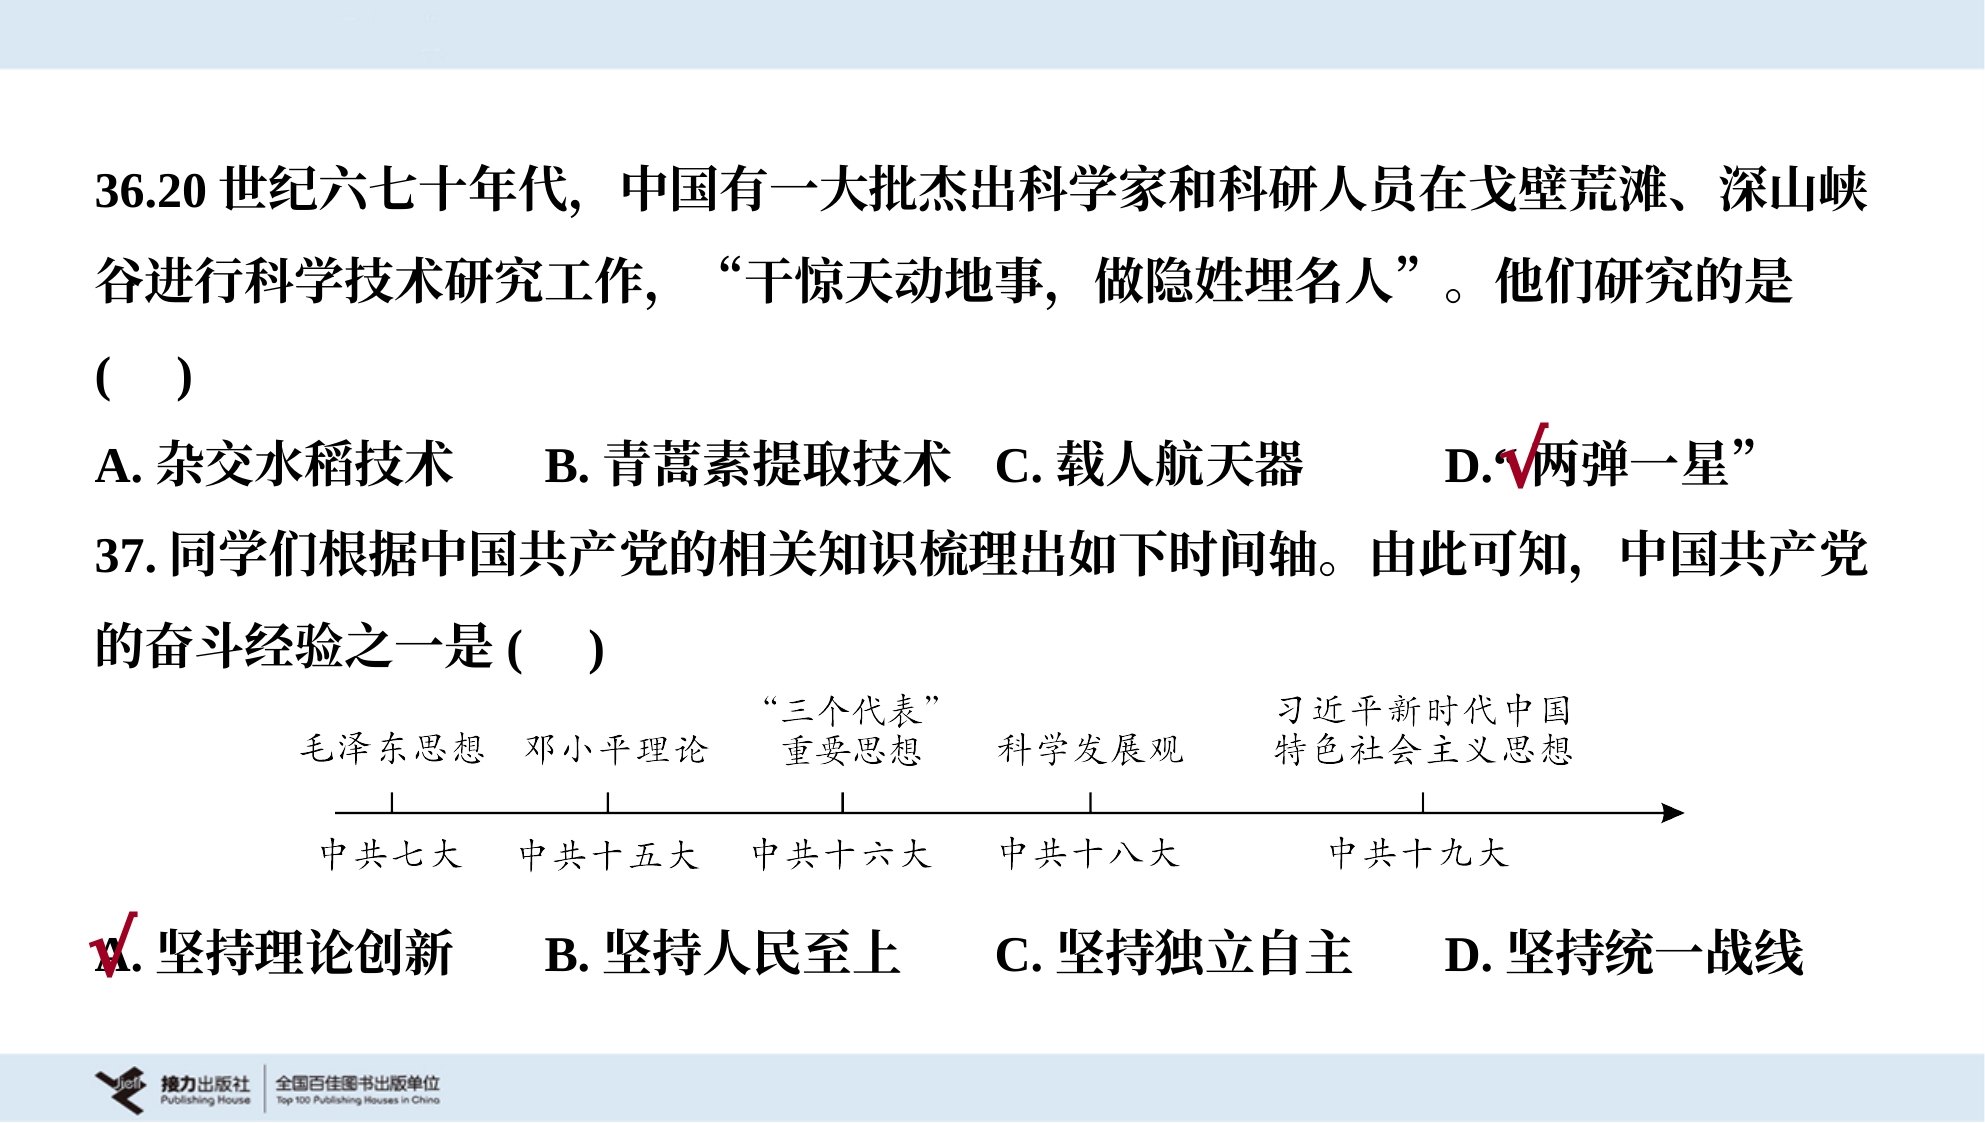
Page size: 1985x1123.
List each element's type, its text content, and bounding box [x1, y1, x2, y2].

picture [0, 0, 1985, 1122]
text_box √ [1497, 410, 1550, 504]
text_box A.坚持理论创新 B.坚持人民至上 C.坚持独立自主 D.坚持统一战线 [94, 893, 1892, 982]
text_box 36.20世纪六七十年代，中国有一大批杰出科学家和科研人员在戈壁荒滩、深山峡 谷进行科学技术研究工作，“干惊天动地事，做隐姓埋名人”。他们研究的是 ( ) [94, 126, 1892, 402]
text_box √ [86, 899, 139, 992]
text_box A.杂交水稻技术 B.青蒿素提取技术 C.载人航天器 D.“两弹一星” [94, 405, 1892, 490]
text_box 37.同学们根据中国共产党的相关知识梳理出如下时间轴。由此可知，中国共产党 的奋斗经验之一是( ) [94, 490, 1892, 675]
